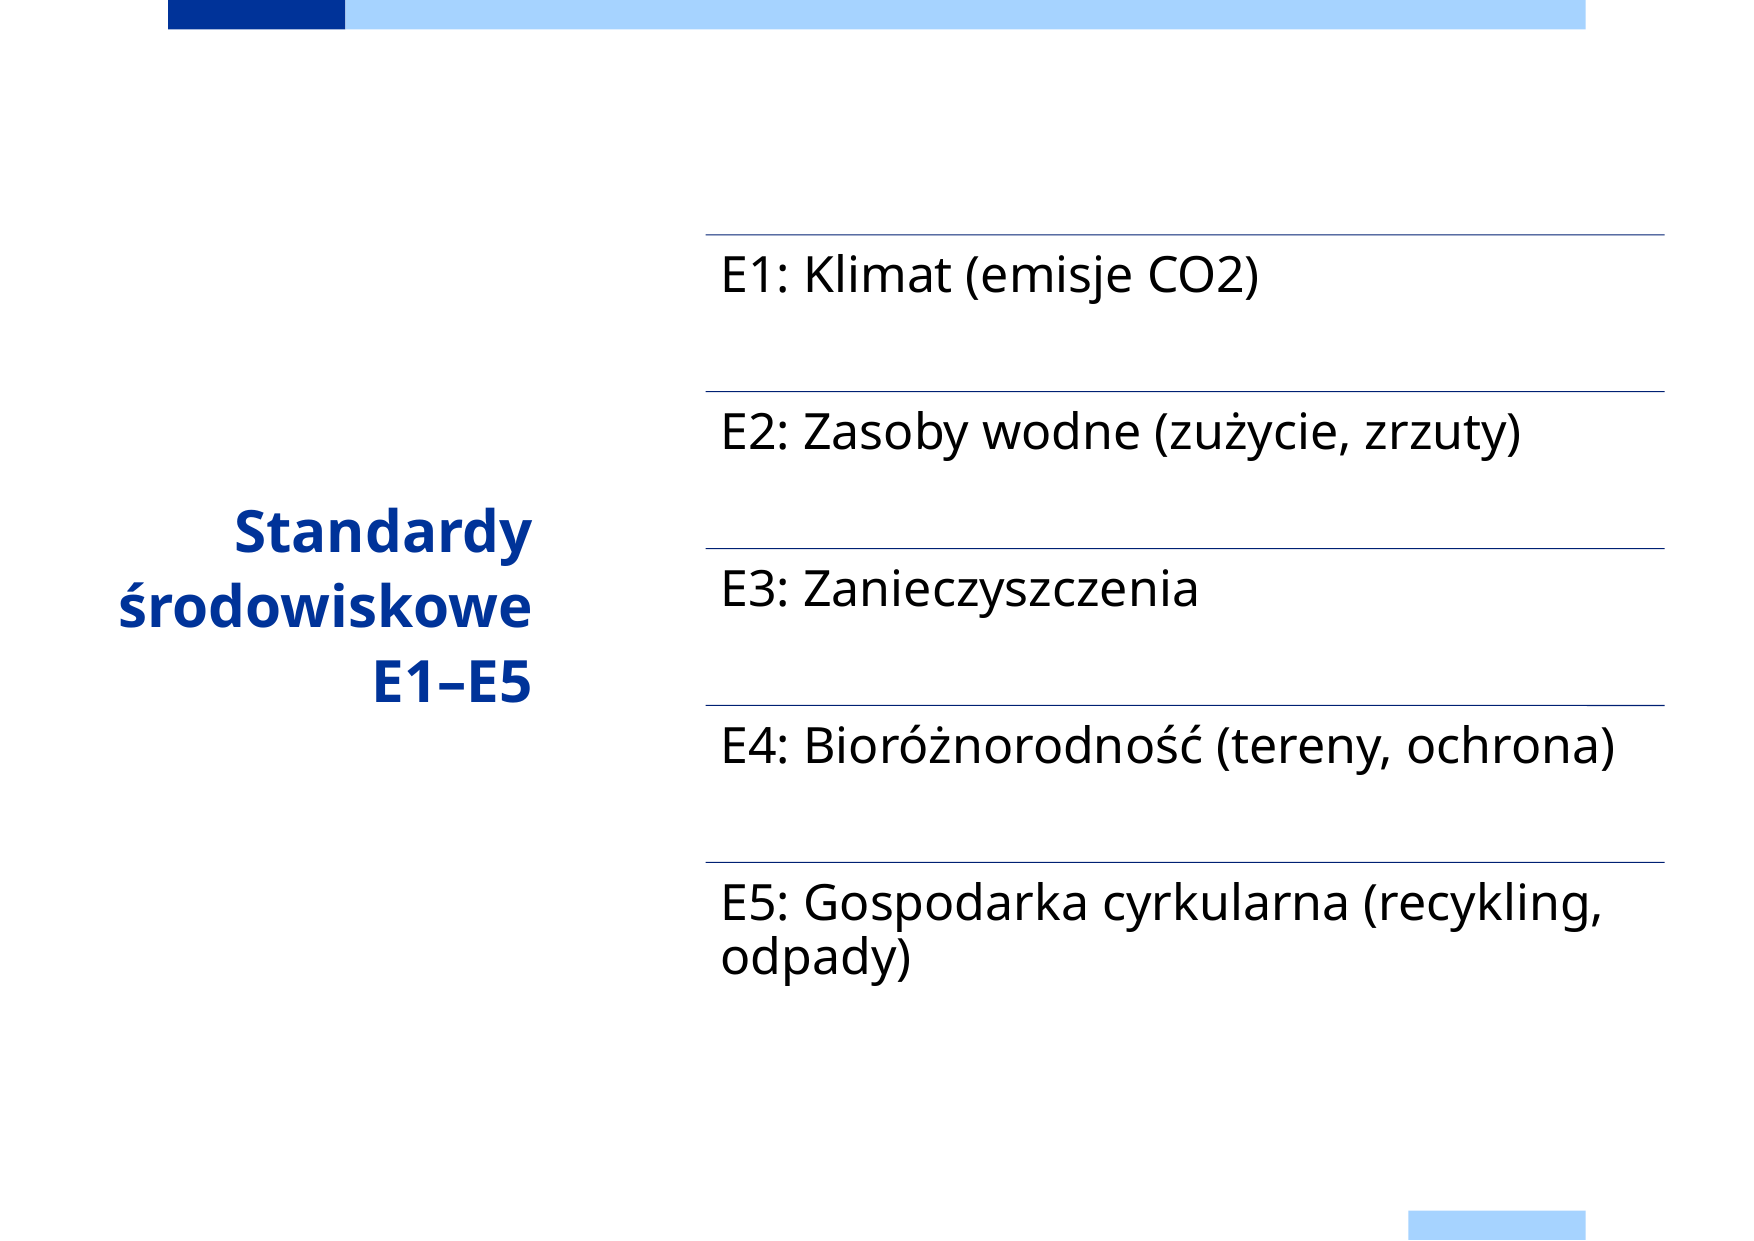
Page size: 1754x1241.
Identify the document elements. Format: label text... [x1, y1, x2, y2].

title Standardy środowiskowe E1–E5 [84, 368, 533, 714]
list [705, 234, 1665, 1020]
